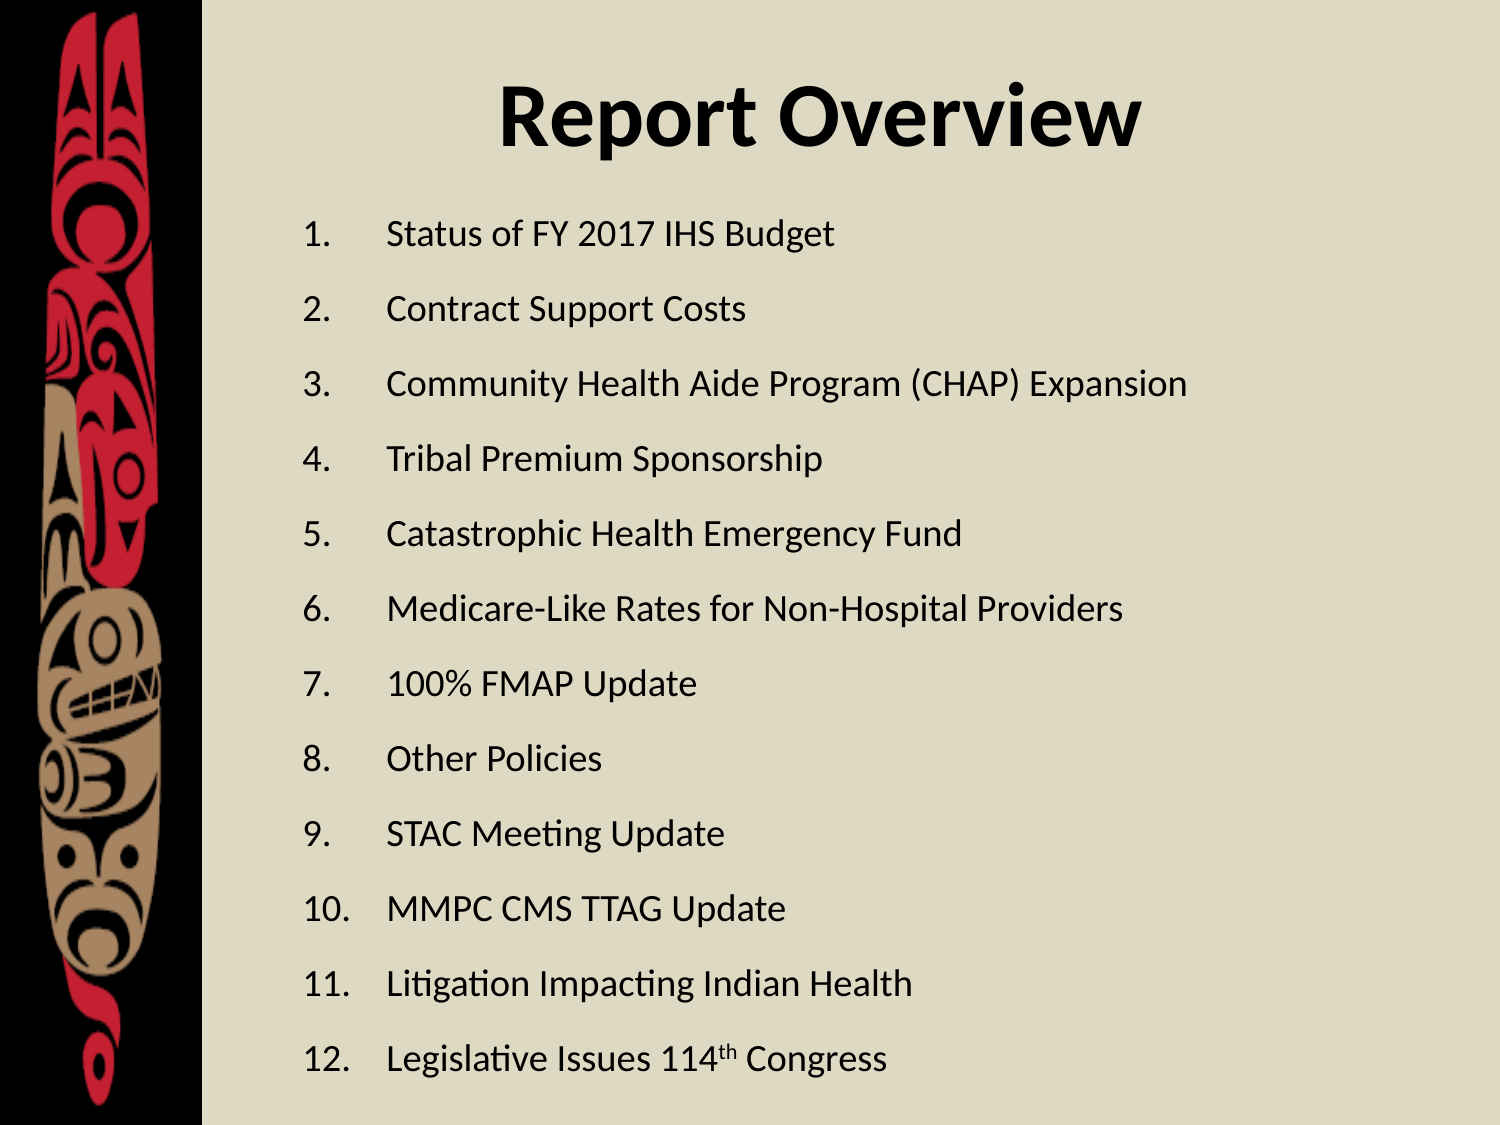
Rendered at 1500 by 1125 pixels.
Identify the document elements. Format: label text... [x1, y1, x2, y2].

title Report Overview [237, 45, 1425, 175]
picture [0, 0, 202, 1125]
list Status of FY 2017 IHS Budget Contract Support Costs Community Health Aide Program (CHAP) Expansion Tribal Premium Sponsorship Catastrophic Health Emergency Fund Medicare-Like Rates for Non-Hospital Providers 100% FMAP Update Other Policies STAC Meeting Update MMPC CMS TTAG Update Litigation Impacting Indian Health Legislative Issues 114th Congress [287, 200, 1413, 1088]
